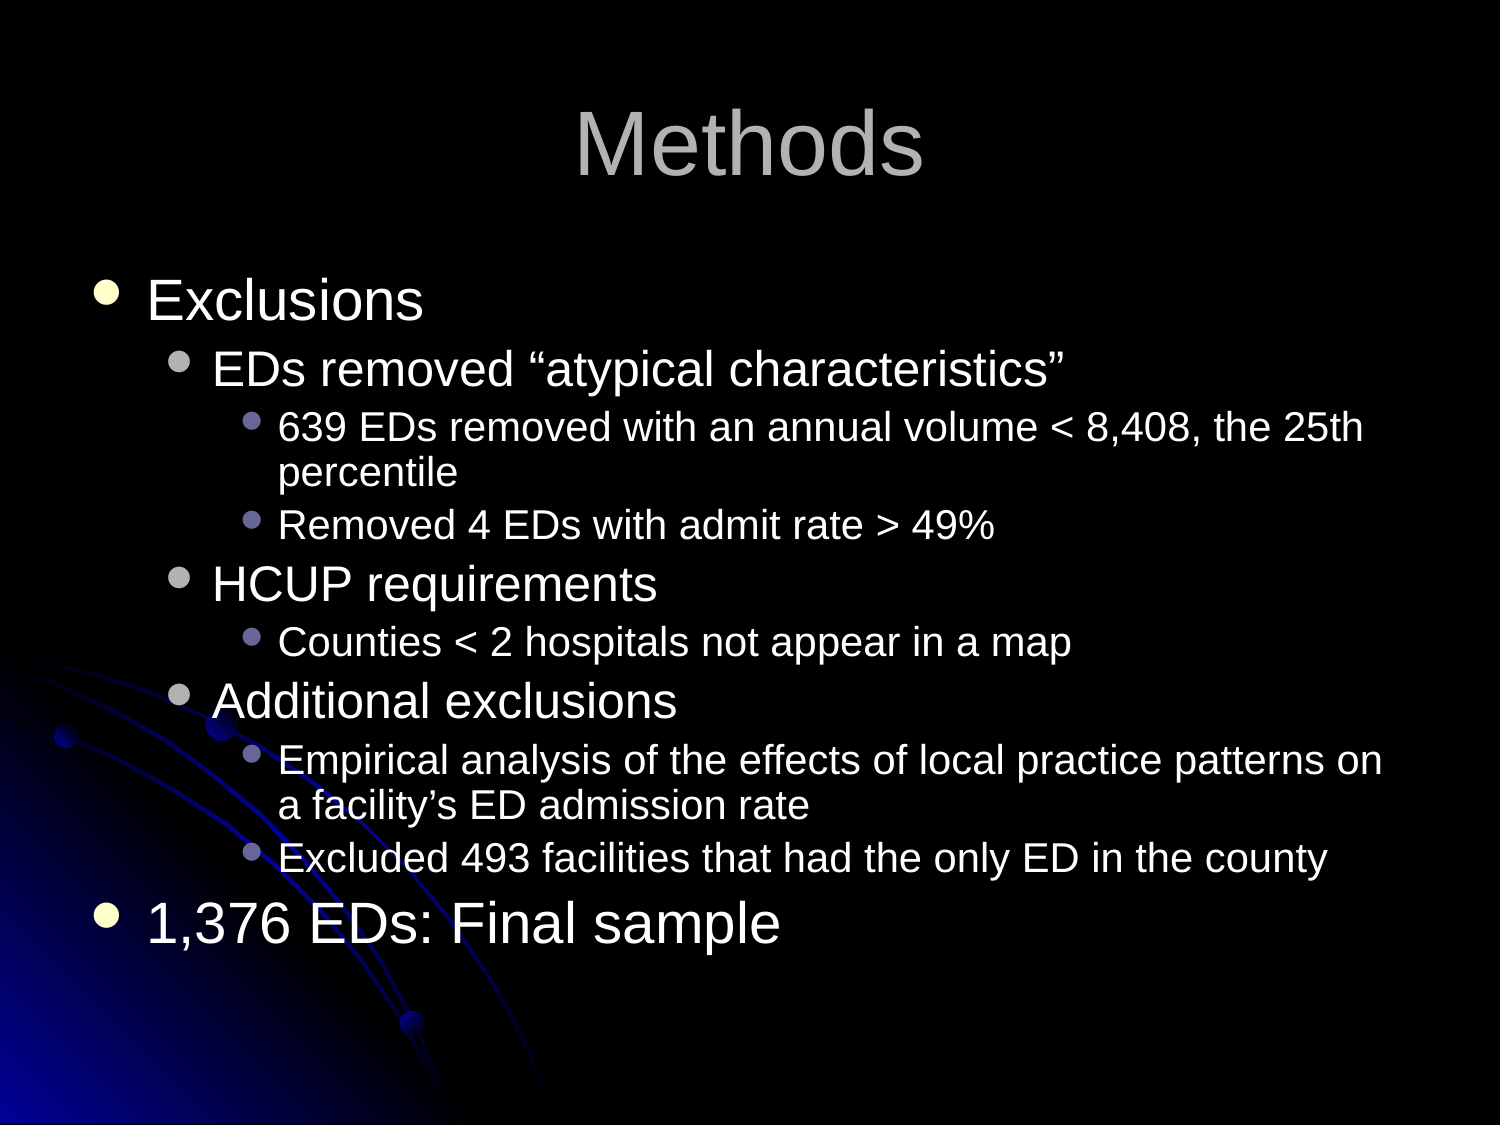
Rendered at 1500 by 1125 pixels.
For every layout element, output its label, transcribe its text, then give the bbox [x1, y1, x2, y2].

list Exclusions EDs removed “atypical characteristics” 639 EDs removed with an annual volume < 8,408, the 25th percentile Removed 4 EDs with admit rate > 49% HCUP requirements Counties < 2 hospitals not appear in a map Additional exclusions Empirical analysis of the effects of local practice patterns on a facility’s ED admission rate Excluded 493 facilities that had the only ED in the county 1,376 EDs: Final sample [74, 262, 1426, 1006]
title Methods [74, 45, 1426, 233]
